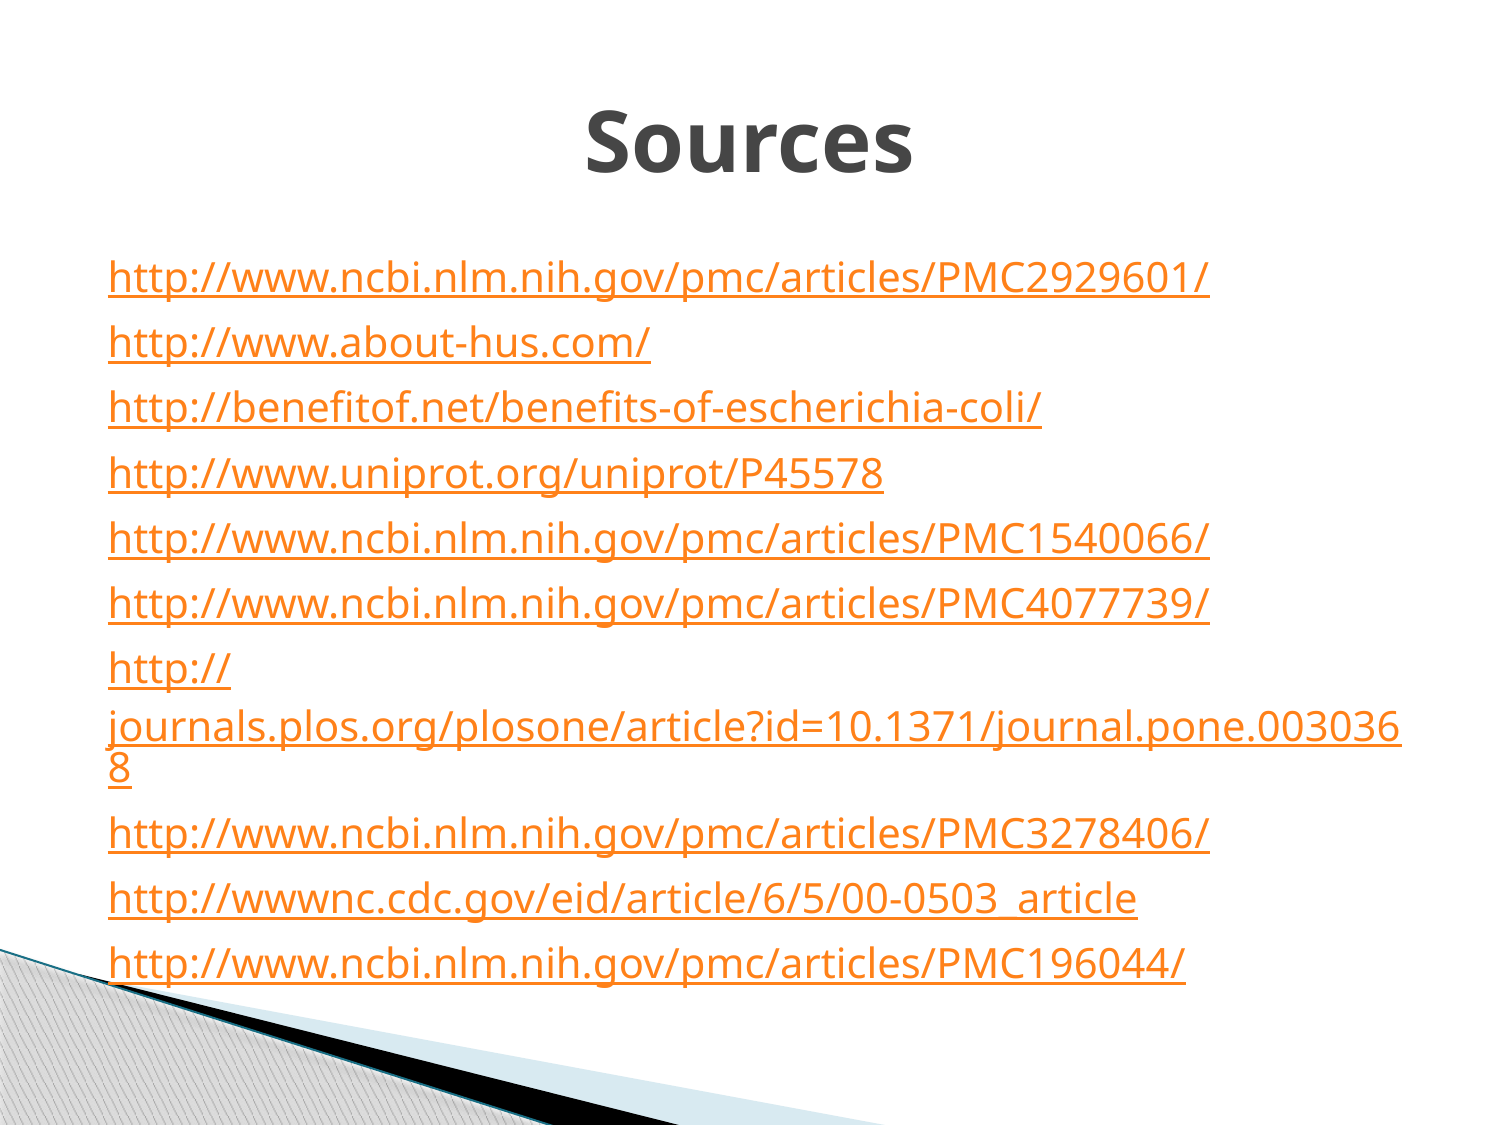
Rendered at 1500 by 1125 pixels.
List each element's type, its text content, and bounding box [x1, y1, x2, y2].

title Sources [75, 45, 1425, 233]
list http://www.ncbi.nlm.nih.gov/pmc/articles/PMC2929601/ http://www.about-hus.com/ http://benefitof.net/benefits-of-escherichia-coli/ http://www.uniprot.org/uniprot/P45578 http://www.ncbi.nlm.nih.gov/pmc/articles/PMC1540066/ http://www.ncbi.nlm.nih.gov/pmc/articles/PMC4077739/ http://journals.plos.org/plosone/article?id=10.1371/journal.pone.0030368 http://www.ncbi.nlm.nih.gov/pmc/articles/PMC3278406/ http://wwwnc.cdc.gov/eid/article/6/5/00-0503_article http://www.ncbi.nlm.nih.gov/pmc/articles/PMC196044/ [75, 243, 1425, 986]
